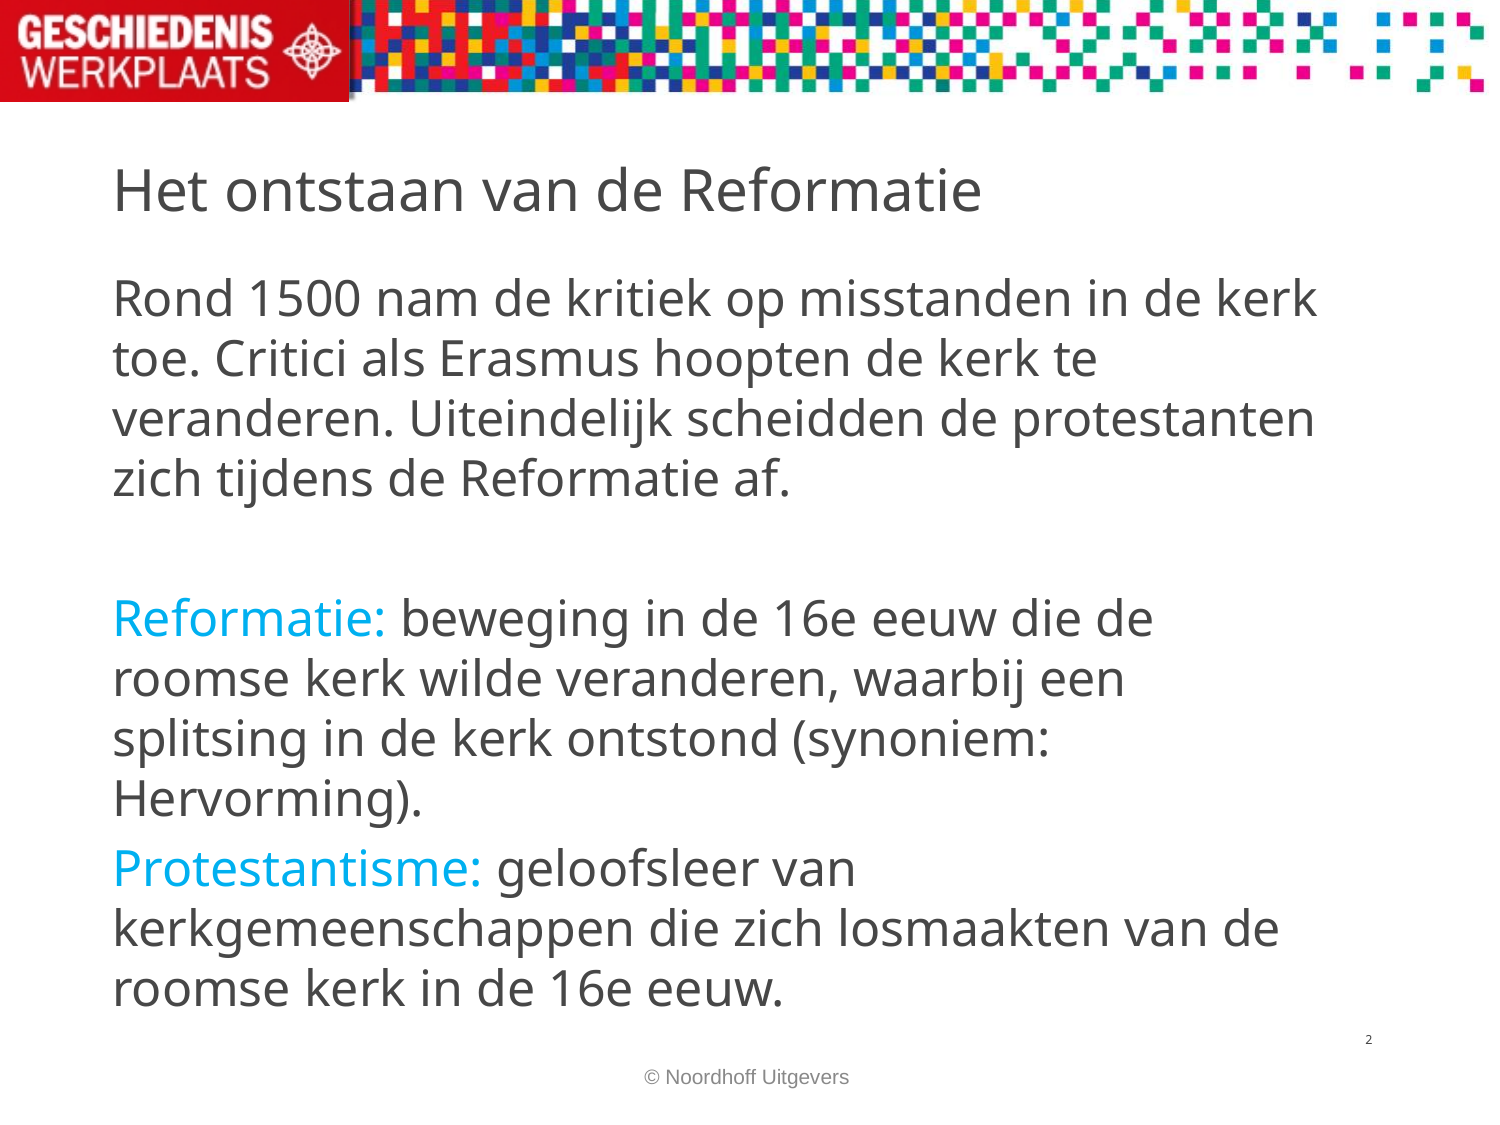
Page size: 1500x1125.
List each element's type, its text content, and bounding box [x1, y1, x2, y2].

title Het ontstaan van de Reformatie [112, 145, 1401, 256]
slide_number 2 [1325, 1025, 1388, 1063]
picture [0, 0, 1500, 1125]
list Rond 1500 nam de kritiek op misstanden in de kerk toe. Critici als Erasmus hoopten de kerk te veranderen. Uiteindelijk scheidden de protestanten zich tijdens de Reformatie af. Reformatie: beweging in de 16e eeuw die de roomse kerk wilde veranderen, waarbij een splitsing in de kerk ontstond (synoniem: Hervorming). Protestantisme: geloofsleer van kerkgemeenschappen die zich losmaakten van de roomse kerk in de 16e eeuw. [112, 258, 1341, 944]
text_box © Noordhoff Uitgevers [512, 1045, 988, 1106]
